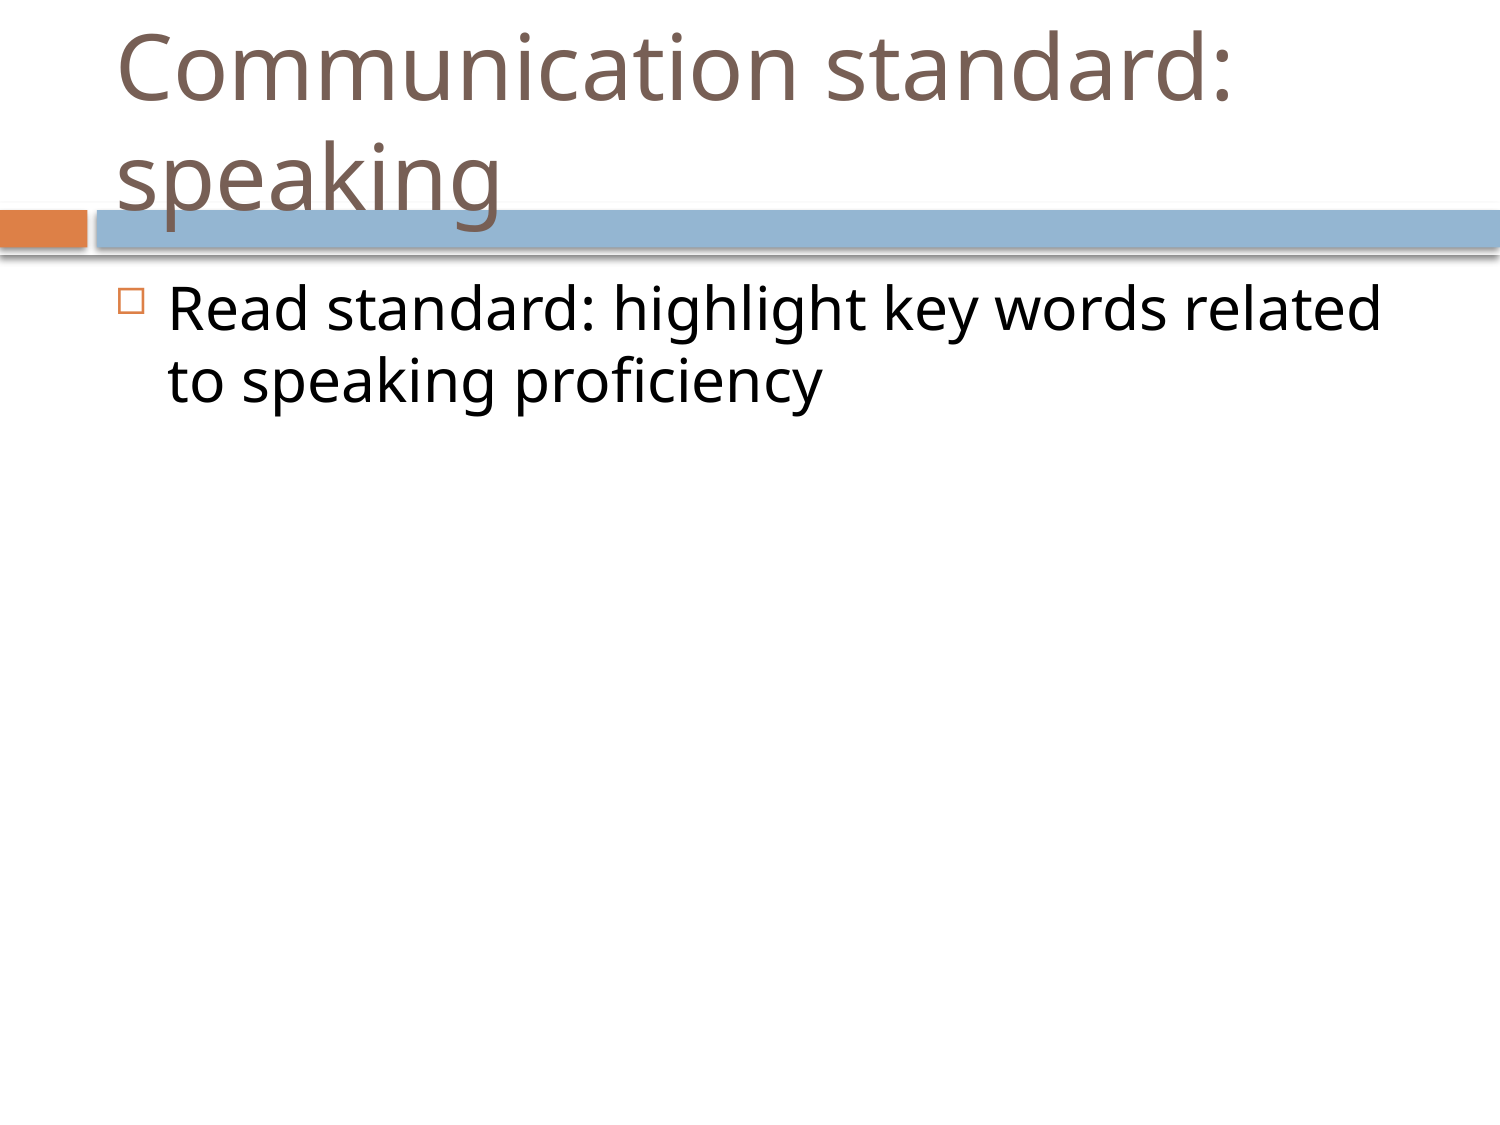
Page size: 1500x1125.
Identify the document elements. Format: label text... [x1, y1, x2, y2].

title Communication standard: speaking [100, 37, 1438, 200]
list Read standard: highlight key words related to speaking proficiency [100, 262, 1438, 1000]
